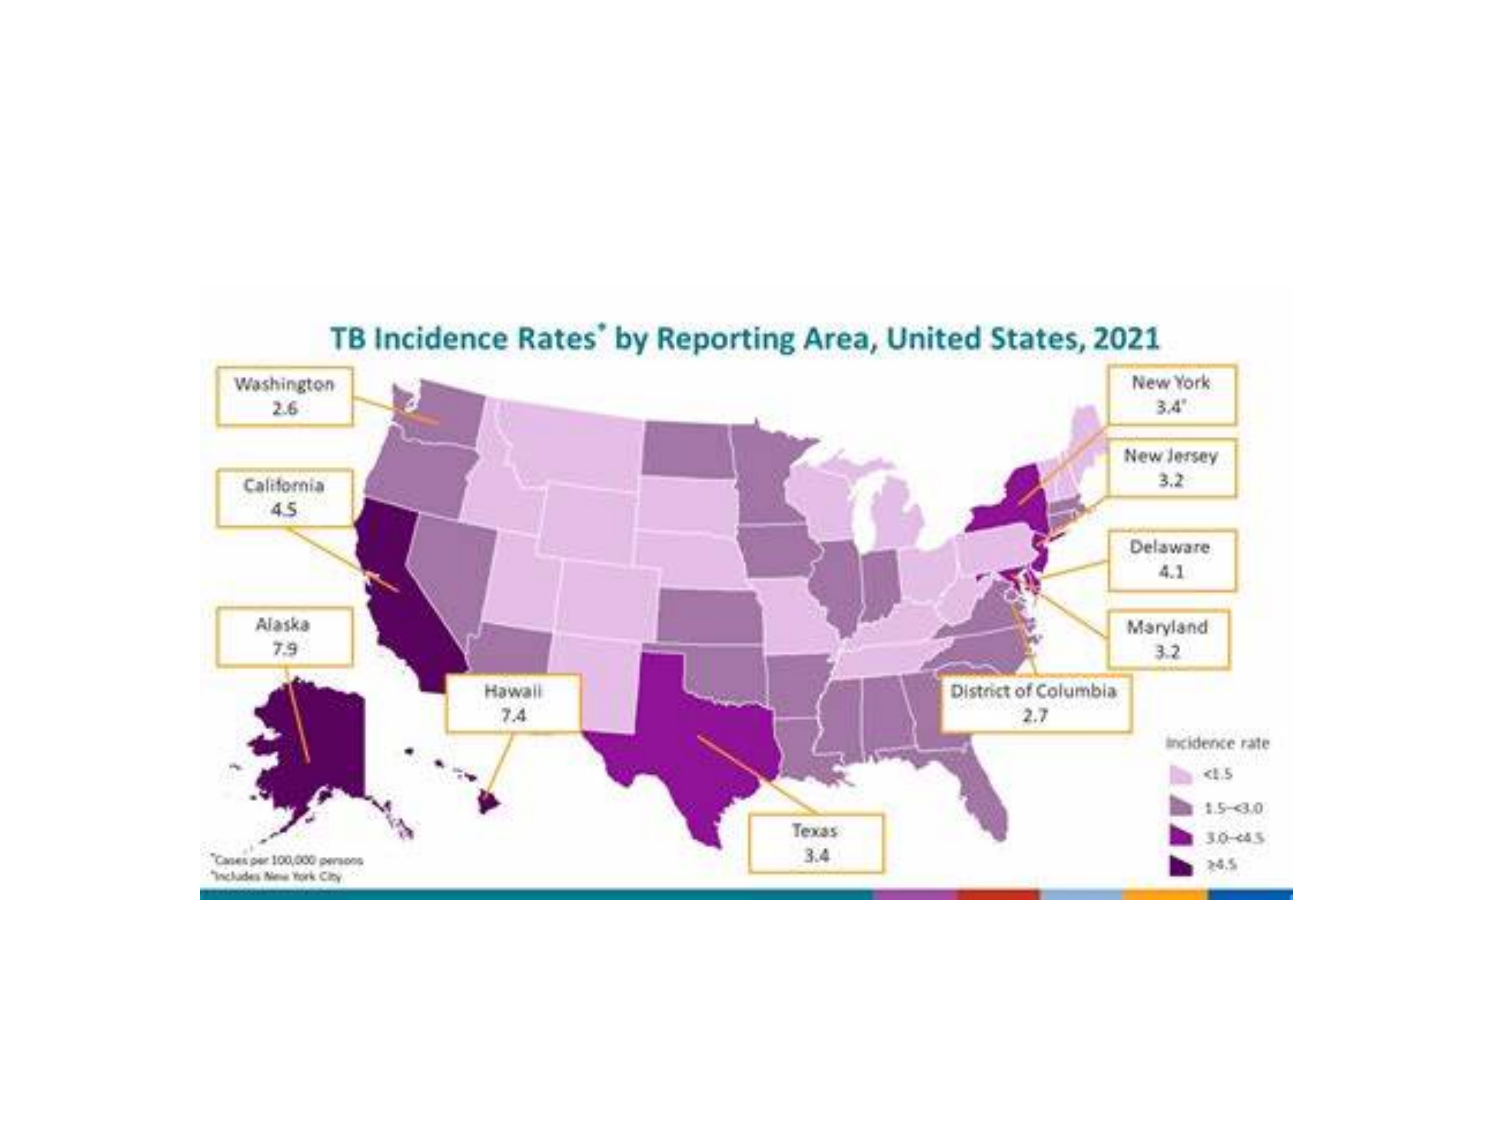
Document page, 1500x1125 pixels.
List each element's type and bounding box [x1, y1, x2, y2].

picture [199, 286, 1294, 901]
